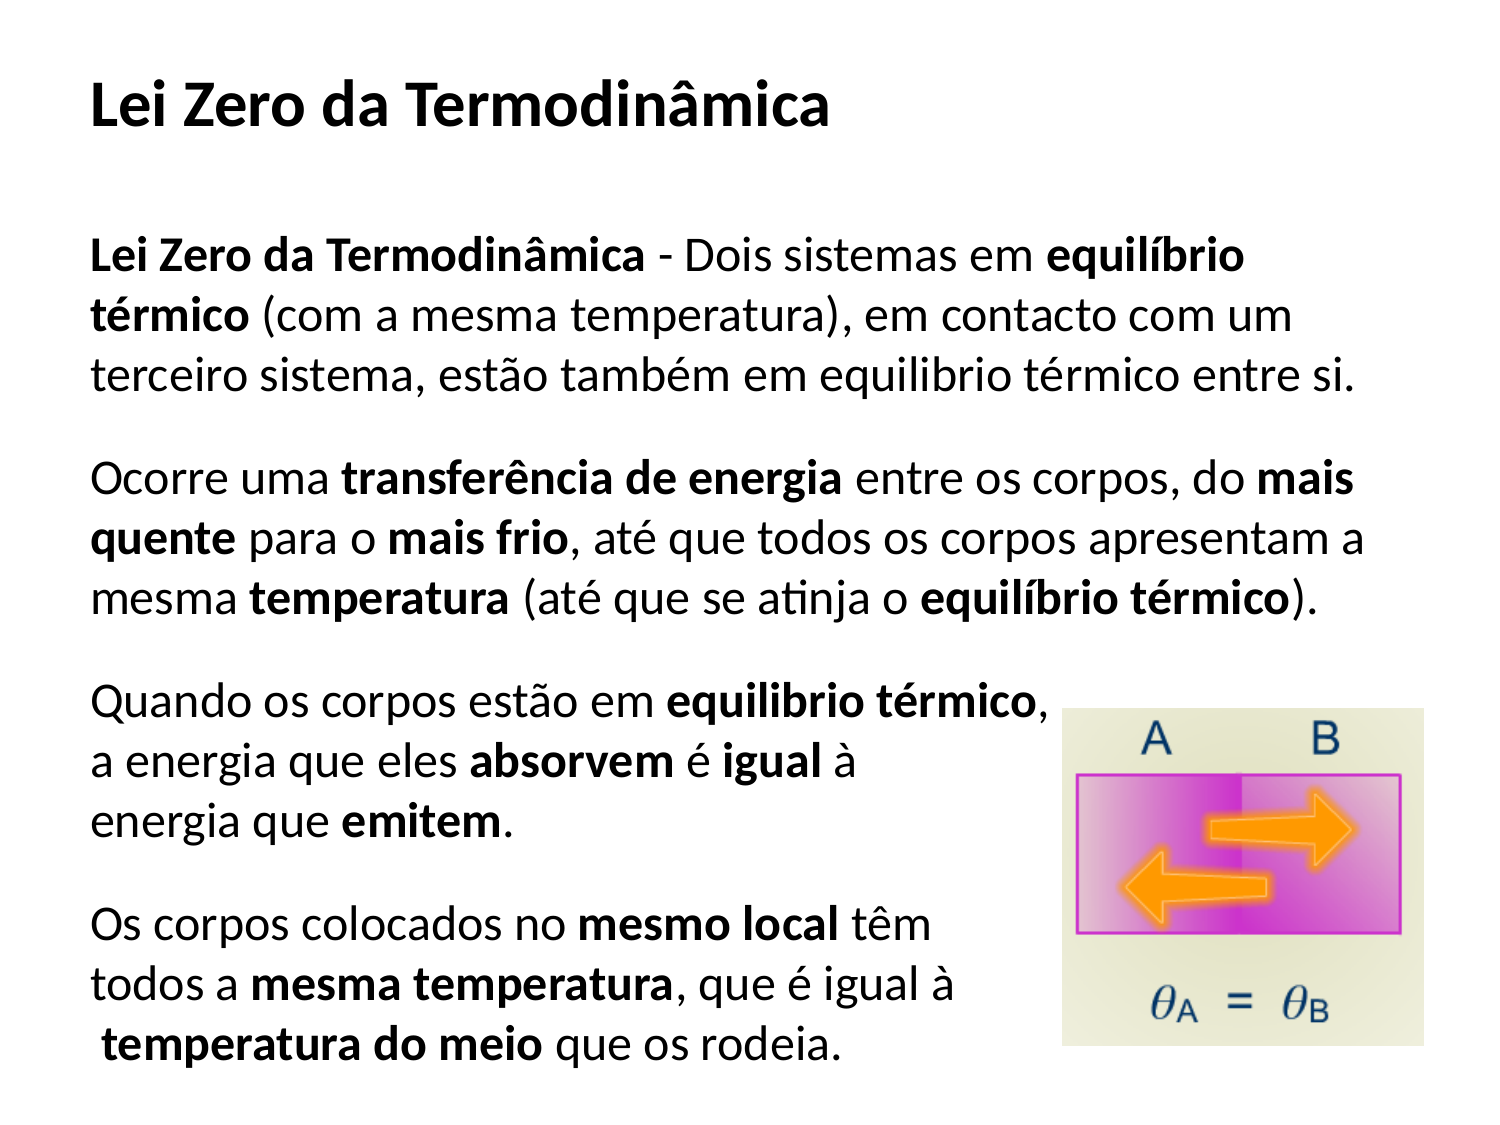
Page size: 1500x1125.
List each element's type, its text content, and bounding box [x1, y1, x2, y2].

picture [1062, 708, 1425, 1047]
text_box Lei Zero da Termodinâmica - Dois sistemas em equilíbrio térmico (com a mesma temperatura), em contacto com um terceiro sistema, estão também em equilibrio térmico entre si. Ocorre uma transferência de energia entre os corpos, do mais quente para o mais frio, até que todos os corpos apresentam a mesma temperatura (até que se atinja o equilíbrio térmico). Quando os corpos estão em equilibrio térmico, a energia que eles absorvem é igual à energia que emitem. Os corpos colocados no mesmo local têm todos a mesma temperatura, que é igual à temperatura do meio que os rodeia. [74, 206, 1425, 1125]
title Lei Zero da Termodinâmica [75, 45, 1425, 206]
